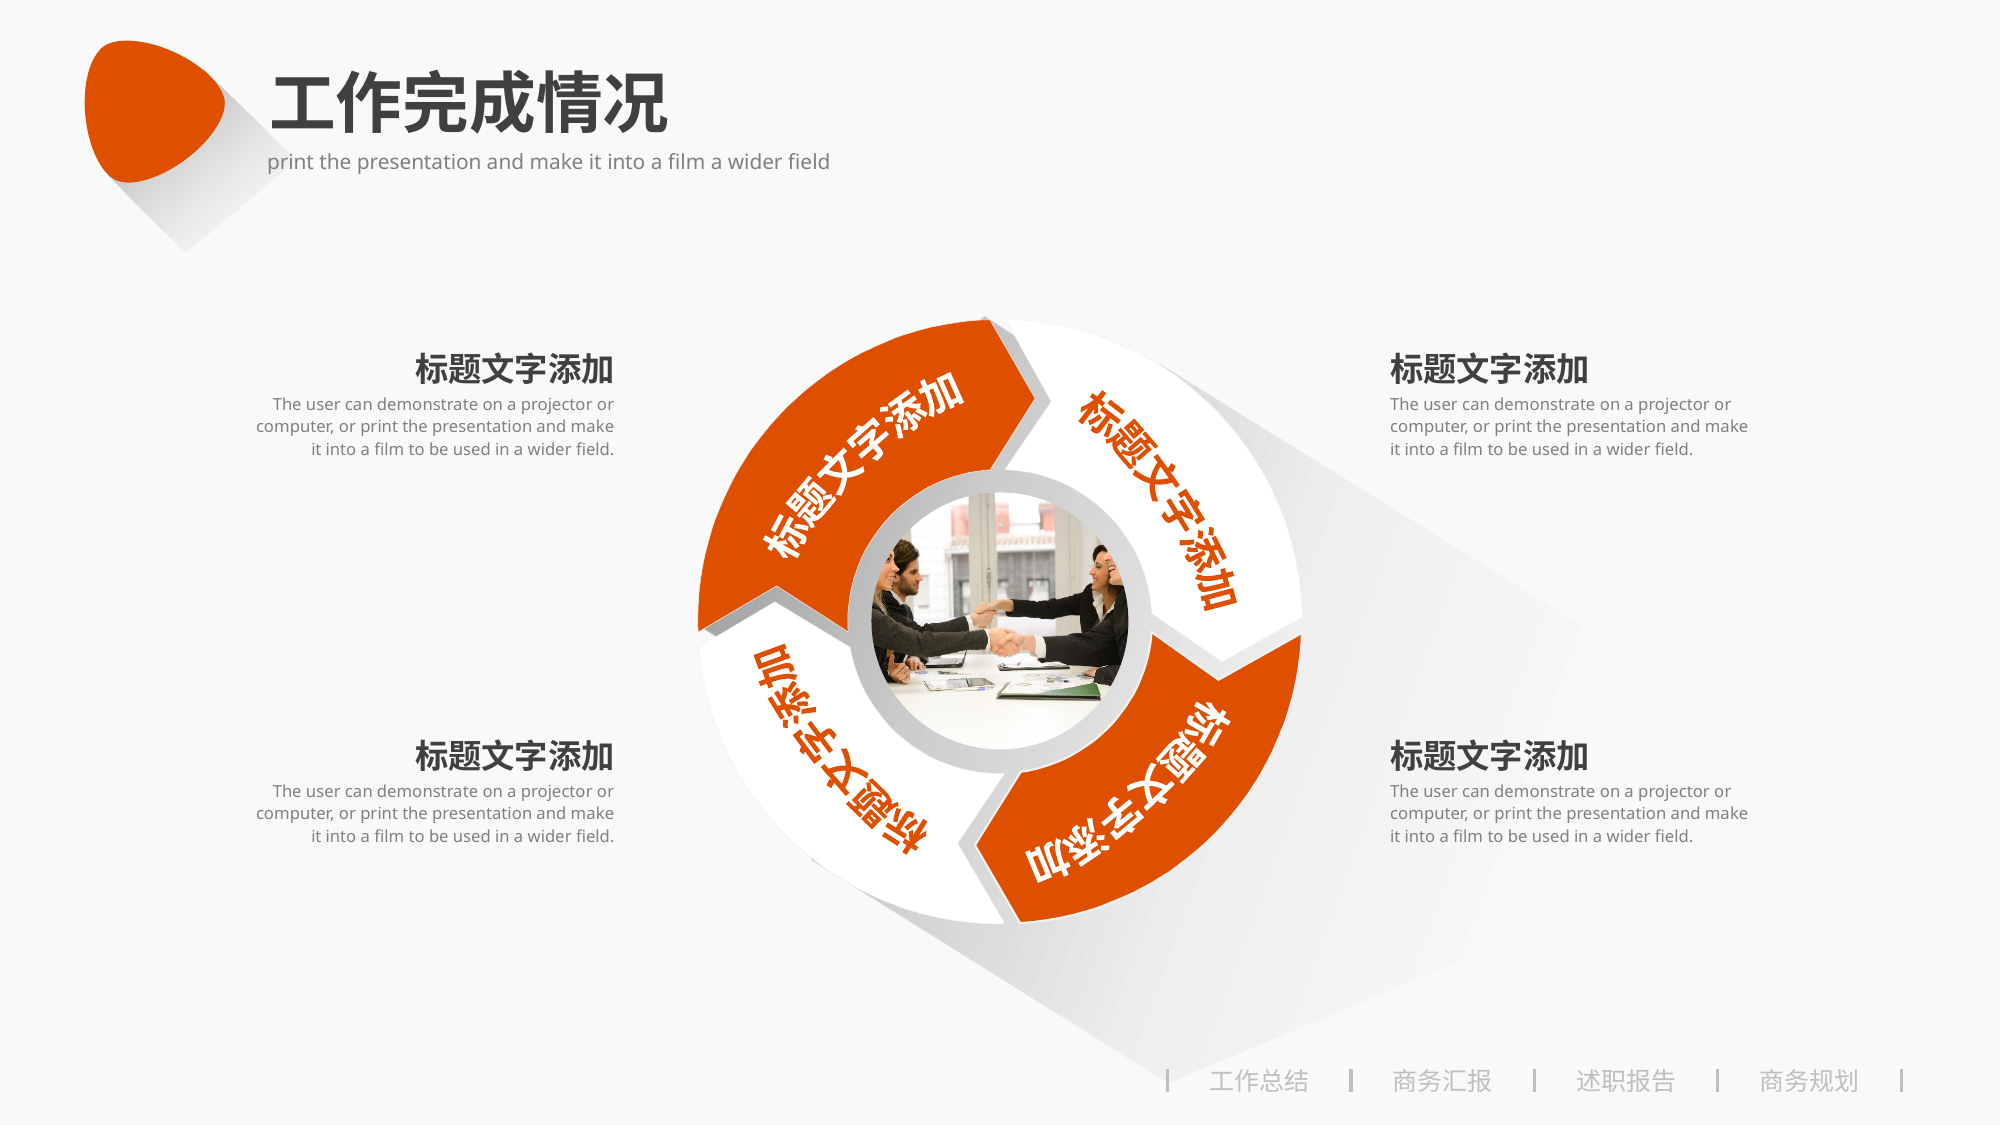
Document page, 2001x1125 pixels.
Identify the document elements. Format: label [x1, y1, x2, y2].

text_box [1375, 719, 1773, 855]
text_box [83, 39, 226, 184]
text_box [252, 53, 906, 182]
picture [871, 492, 1129, 750]
text_box [232, 332, 630, 468]
text_box [1155, 1057, 1914, 1104]
text_box [697, 319, 1303, 924]
text_box [1375, 332, 1773, 468]
text_box [232, 719, 630, 855]
picture [697, 316, 1854, 1083]
text_box [106, 80, 271, 254]
